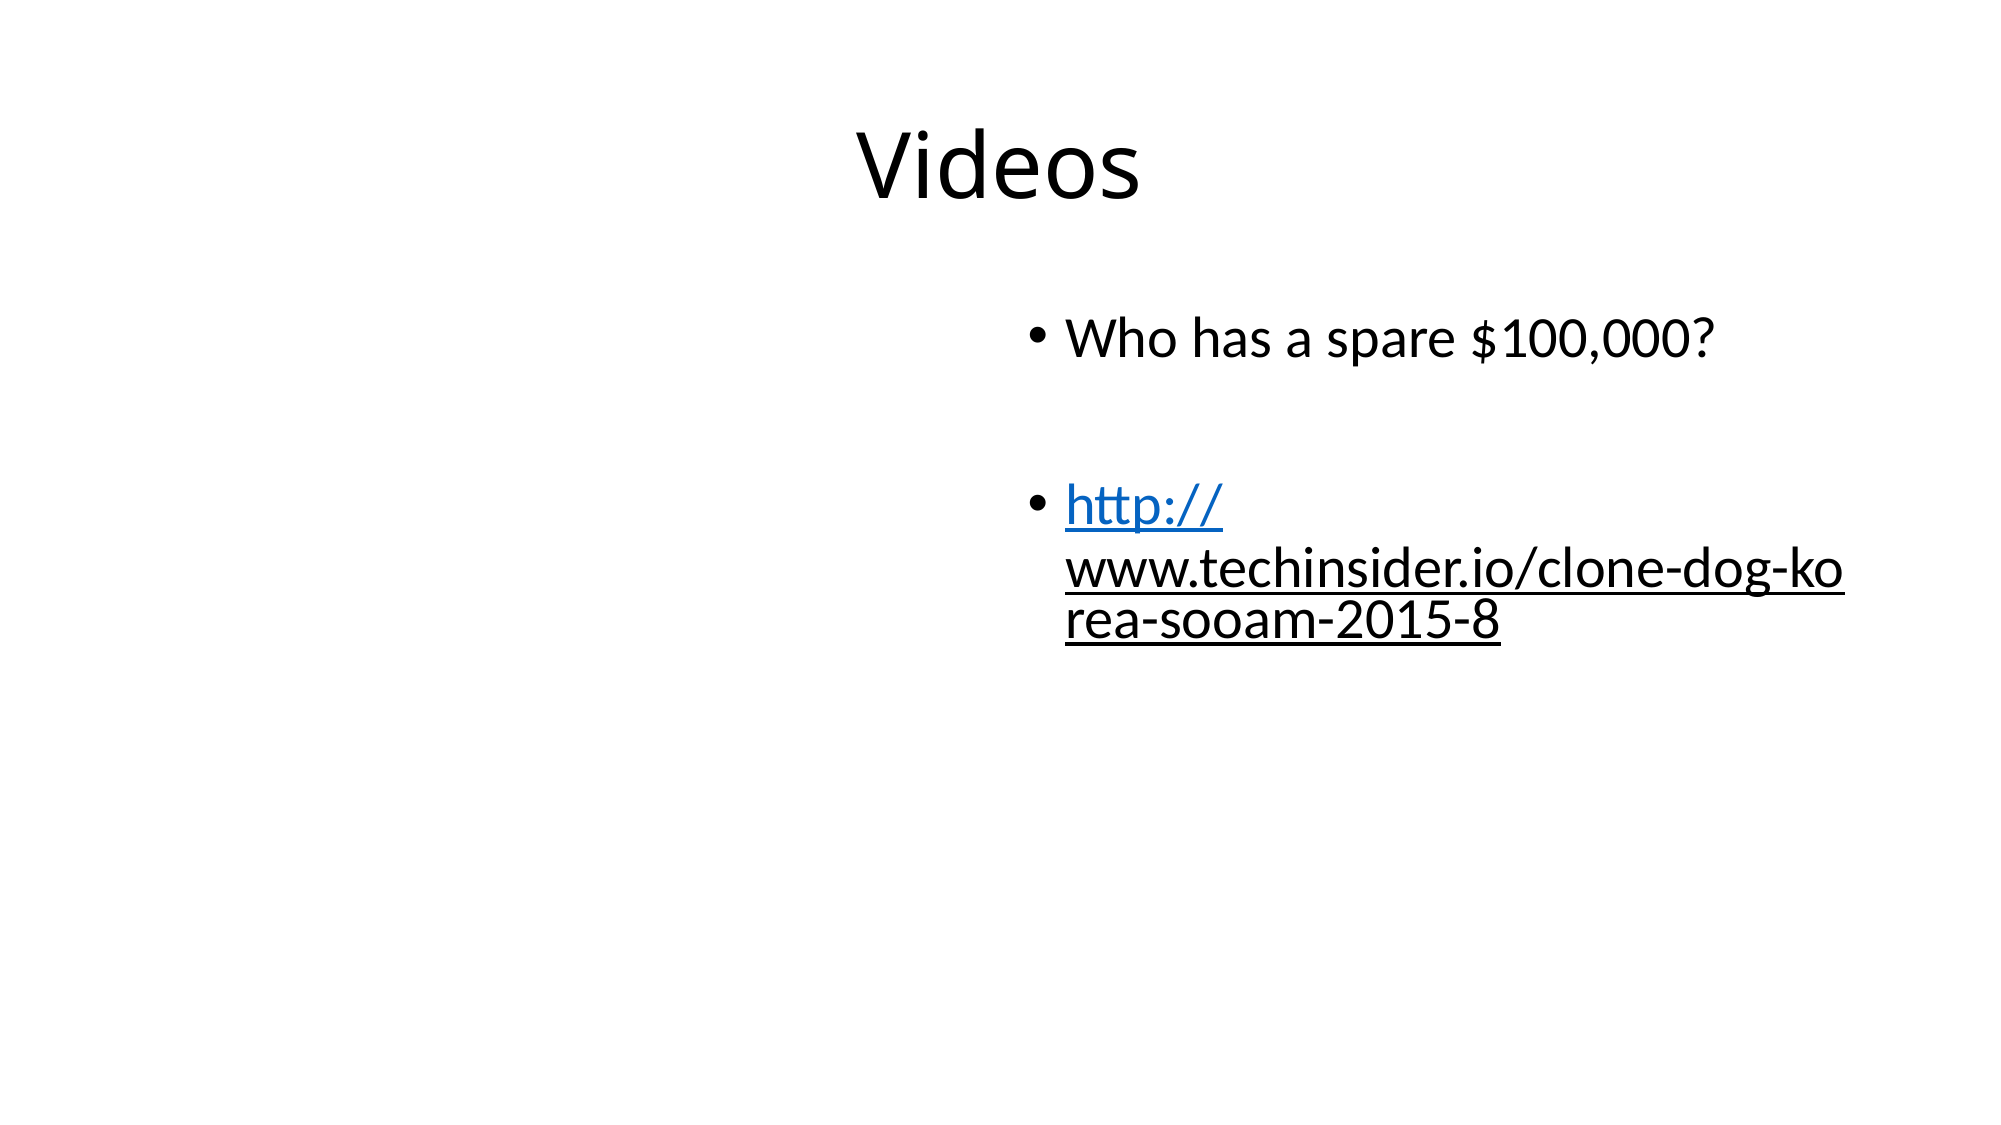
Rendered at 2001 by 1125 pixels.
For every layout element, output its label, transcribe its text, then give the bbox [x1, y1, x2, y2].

list Who has a spare $100,000? http://www.techinsider.io/clone-dog-korea-sooam-2015-8 [1012, 299, 1863, 1014]
title Videos [137, 59, 1863, 278]
